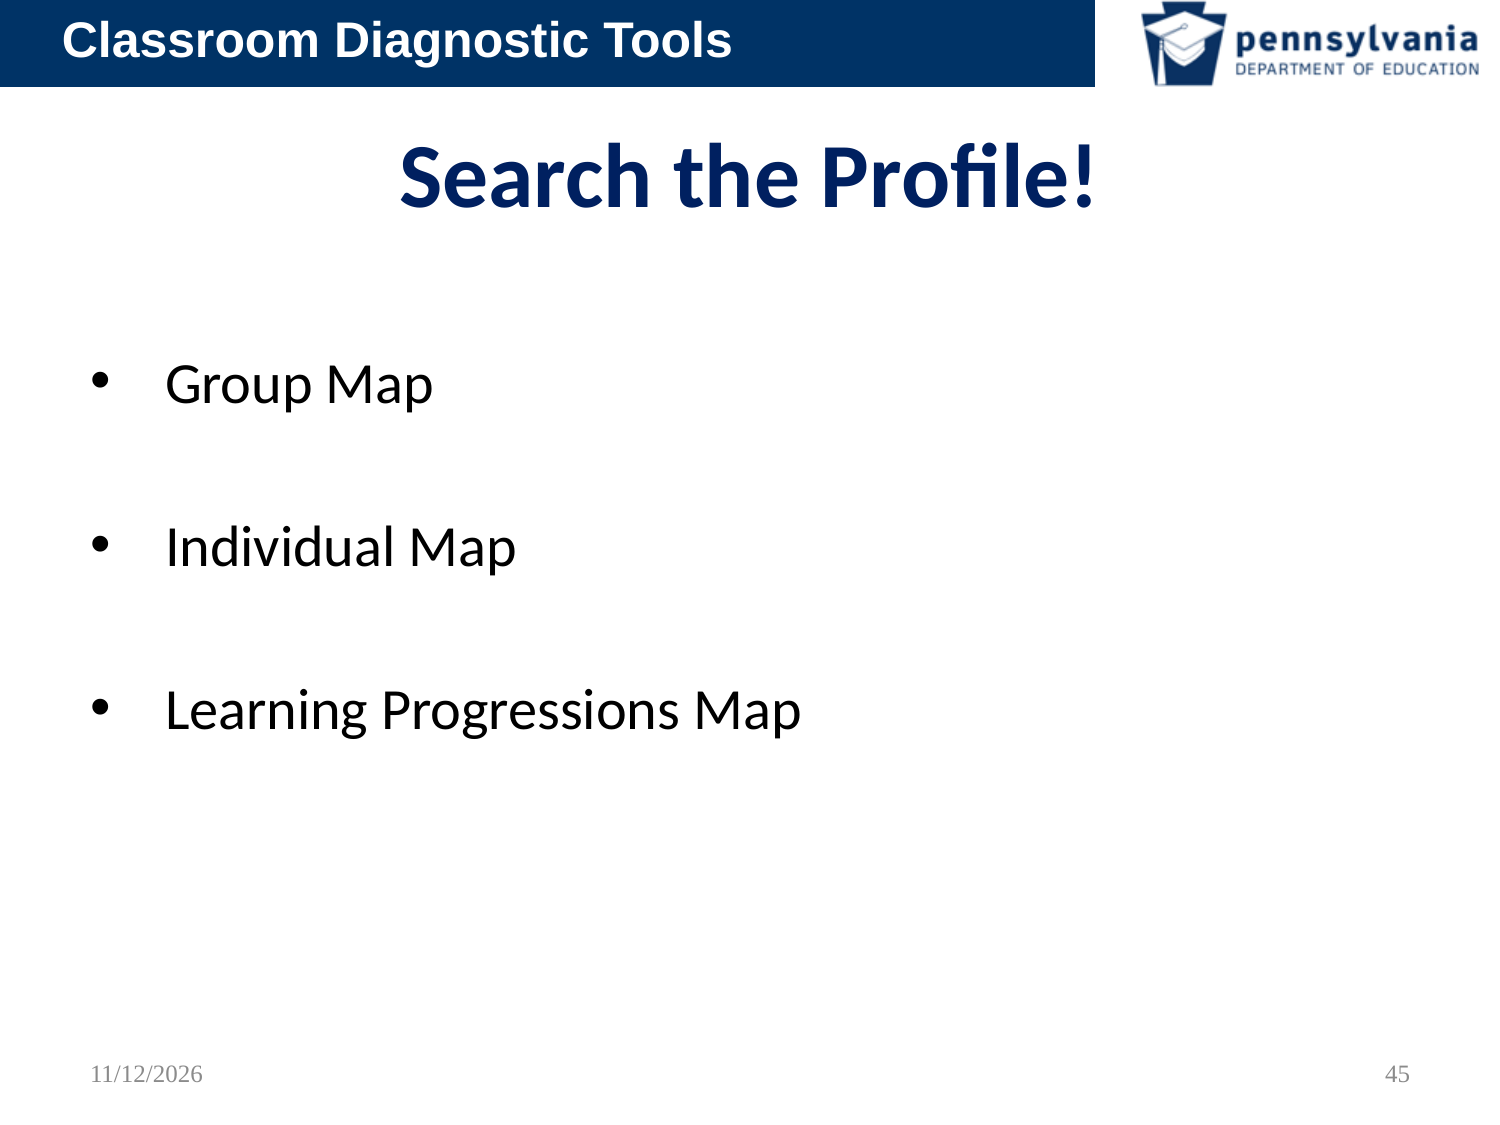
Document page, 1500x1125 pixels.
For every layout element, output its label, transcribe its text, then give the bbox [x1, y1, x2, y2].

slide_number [75, 1042, 425, 1103]
picture [1134, 0, 1485, 90]
list Group Map Individual Map Learning Progressions Map [74, 337, 1426, 1006]
title Search the Profile! [74, 76, 1426, 265]
slide_number 45 [1074, 1042, 1425, 1103]
